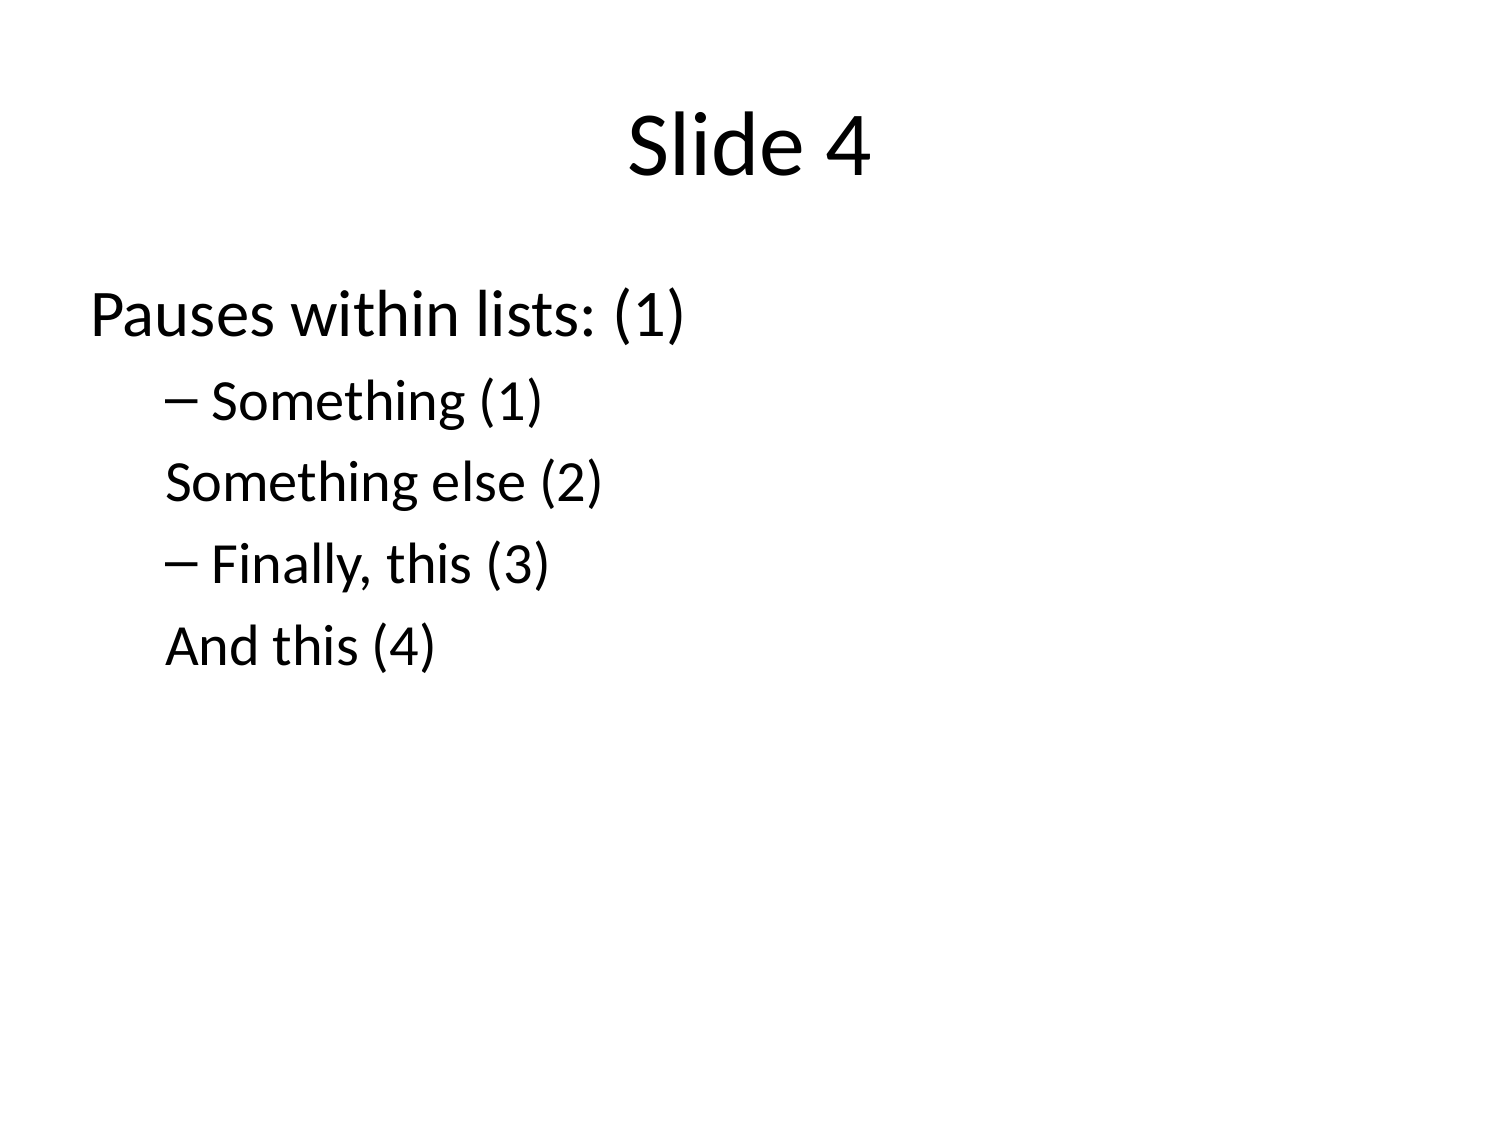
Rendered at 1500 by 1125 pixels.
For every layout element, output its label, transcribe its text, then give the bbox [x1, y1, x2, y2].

title Slide 4 [75, 45, 1425, 233]
list Pauses within lists: (1) Something (1) Something else (2) Finally, this (3) And this (4) [75, 262, 1425, 1005]
